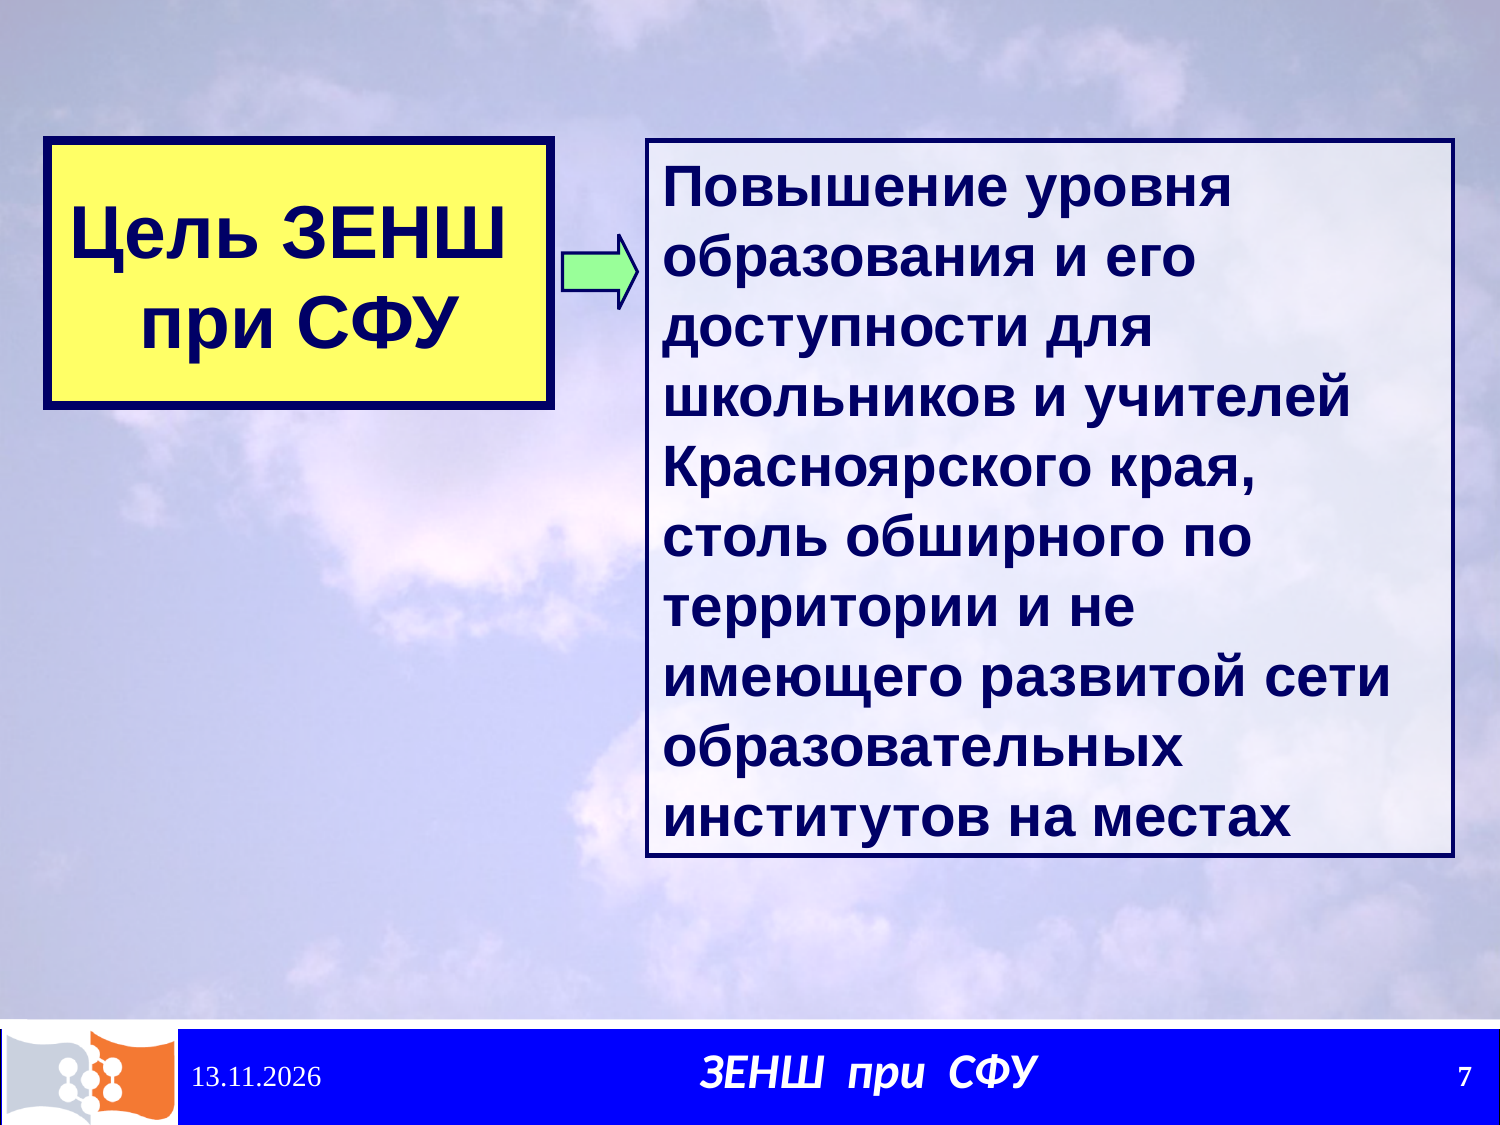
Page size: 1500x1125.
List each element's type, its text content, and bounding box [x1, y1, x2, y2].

slide_number 7 [1174, 1049, 1488, 1125]
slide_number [175, 1049, 489, 1125]
text_box [562, 234, 638, 310]
text_box Повышение уровня образования и его доступности для школьников и учителей Красноярского края, столь обширного по территории и не имеющего развитой сети образовательных институтов на местах [647, 140, 1453, 856]
picture [2, 1029, 178, 1125]
text_box Цель ЗЕНШ при СФУ [47, 140, 551, 406]
